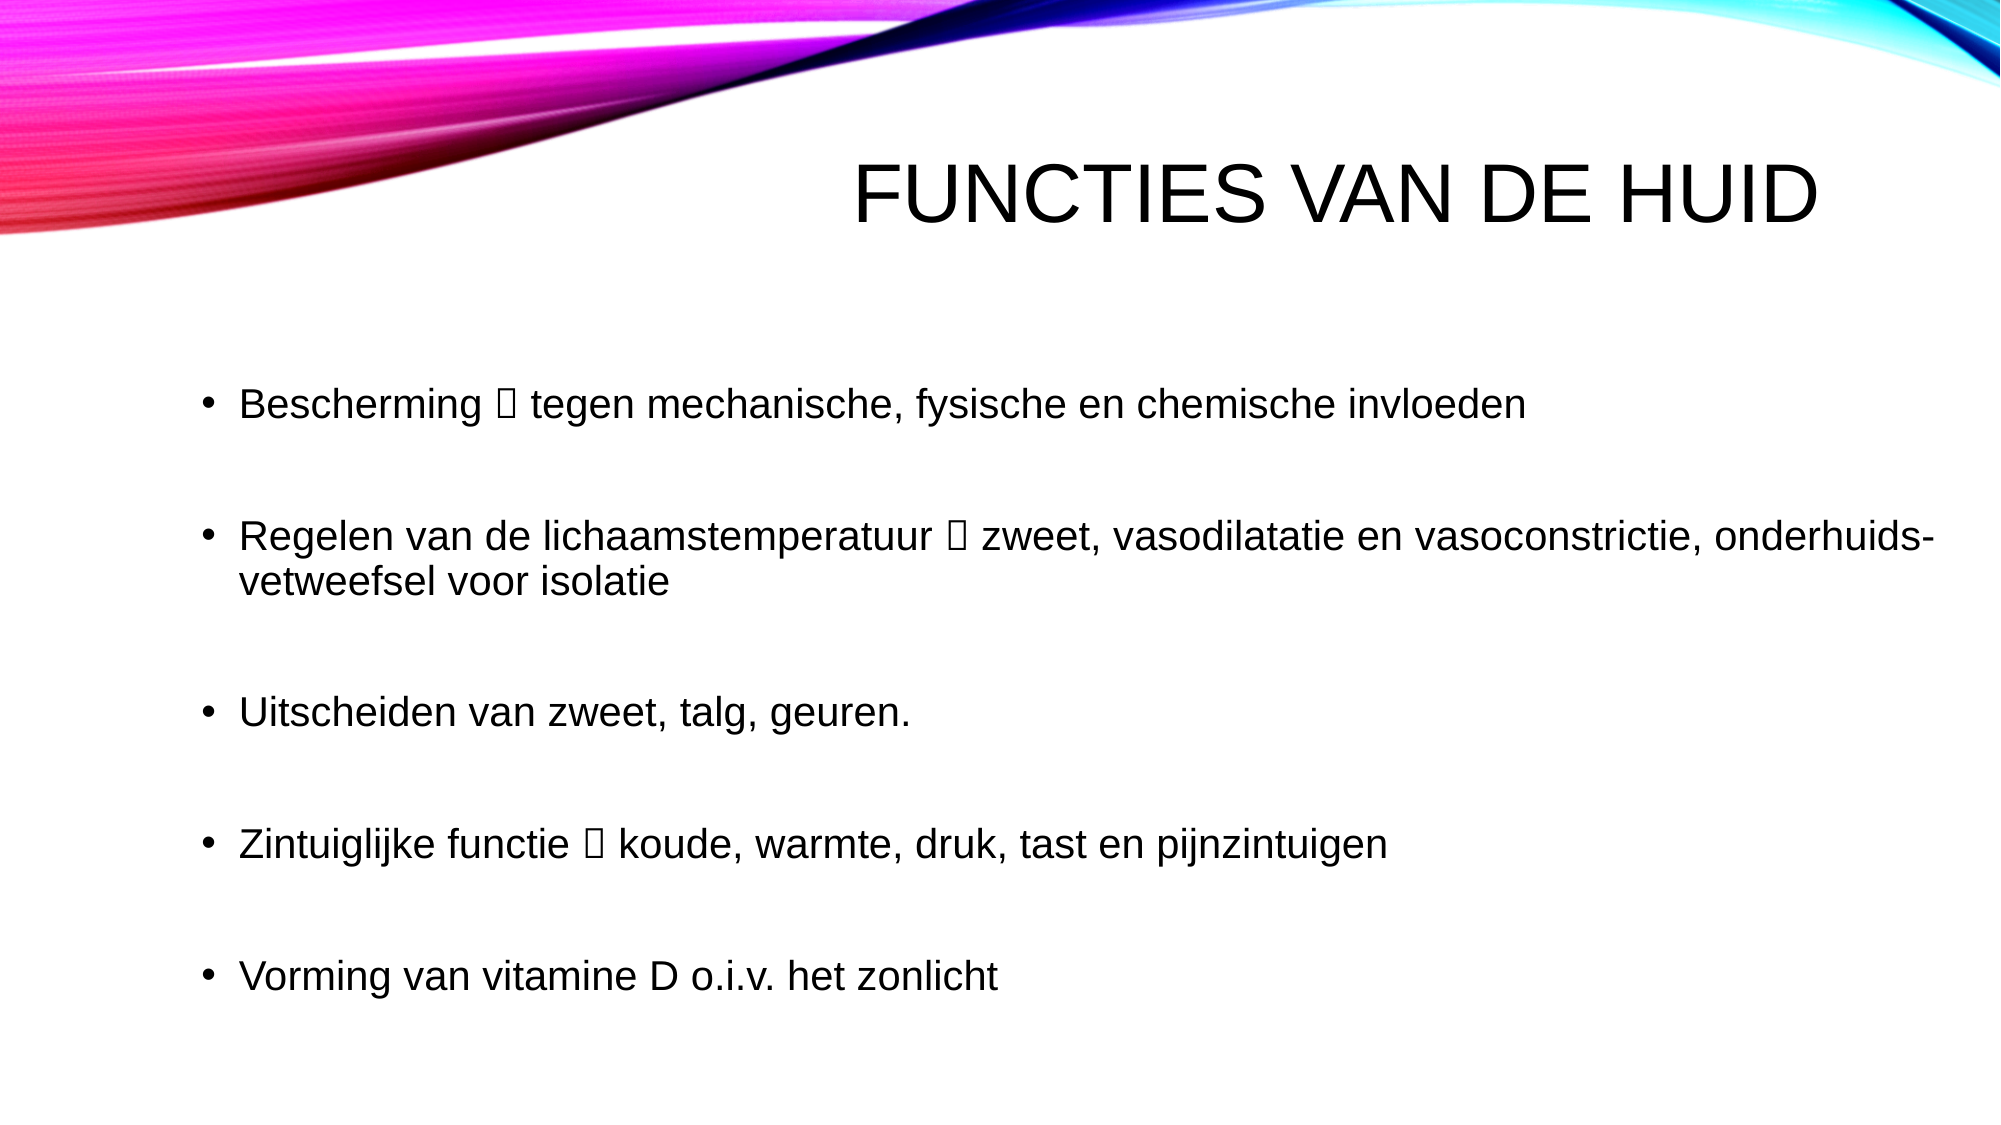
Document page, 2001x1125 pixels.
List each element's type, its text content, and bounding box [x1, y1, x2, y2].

title Functies van de huid [837, 89, 2000, 302]
picture [1910, 0, 2000, 45]
picture [0, 0, 2000, 237]
picture [1890, 0, 2000, 75]
list Bescherming  tegen mechanische, fysische en chemische invloeden Regelen van de lichaamstemperatuur  zweet, vasodilatatie en vasoconstrictie, onderhuids-vetweefsel voor isolatie Uitscheiden van zweet, talg, geuren. Zintuiglijke functie  koude, warmte, druk, tast en pijnzintuigen Vorming van vitamine D o.i.v. het zonlicht [186, 375, 1966, 1046]
